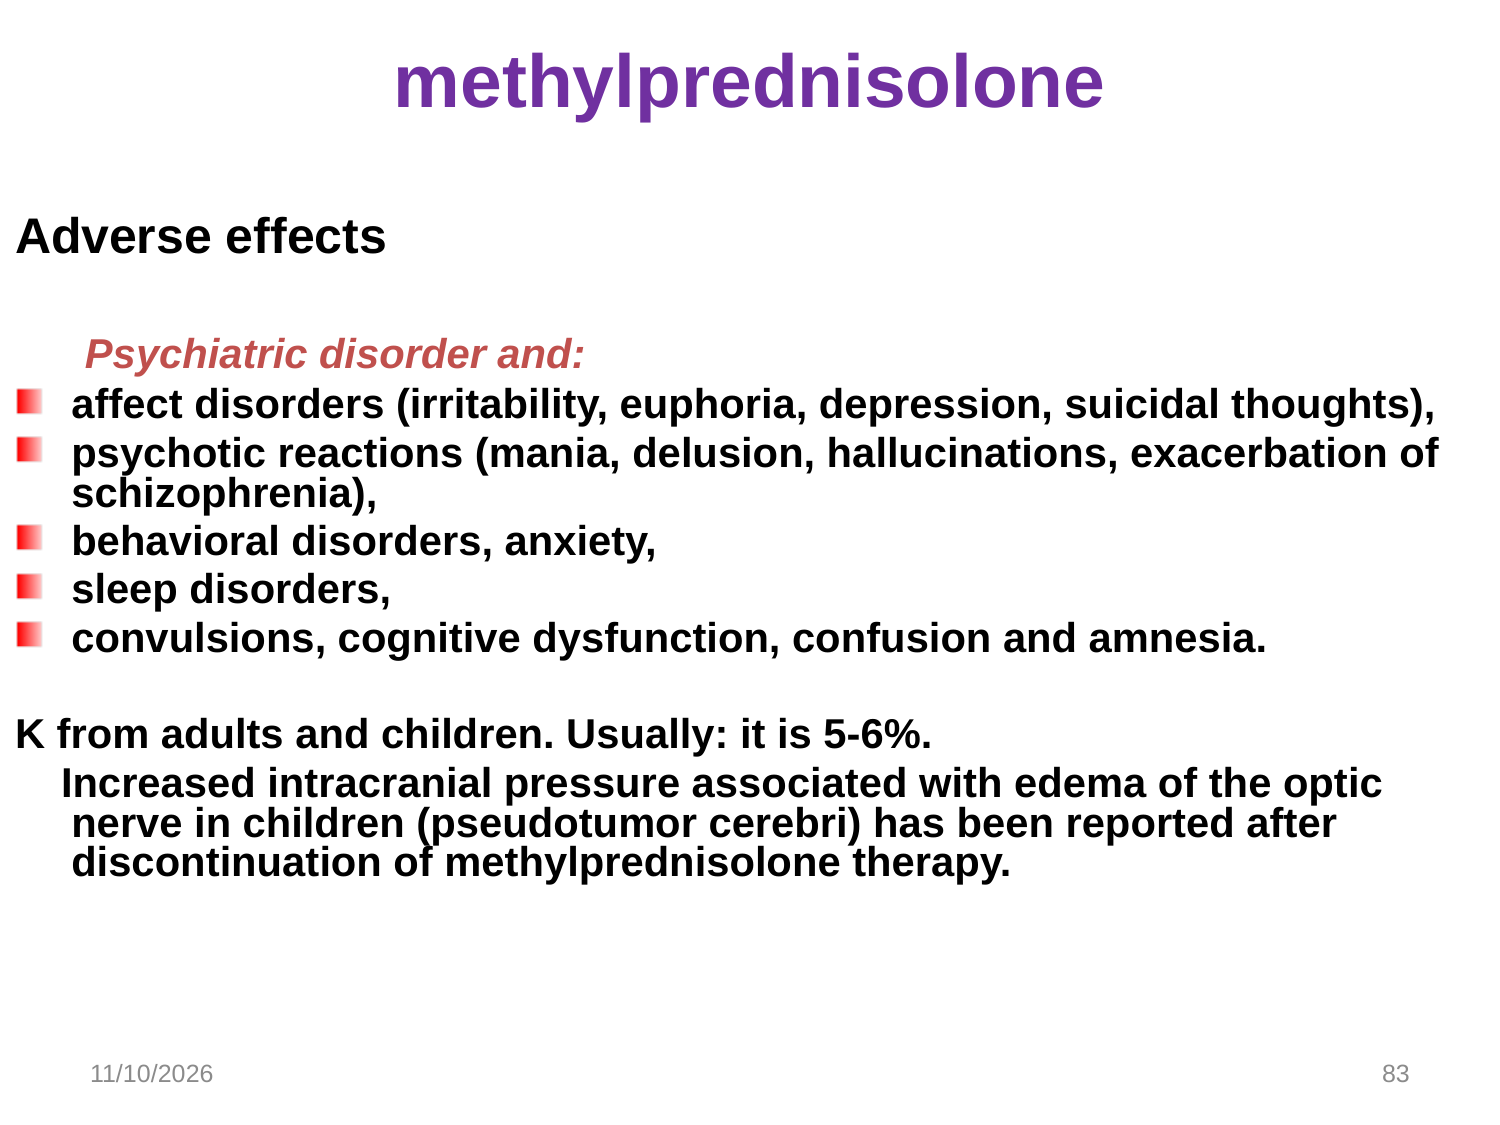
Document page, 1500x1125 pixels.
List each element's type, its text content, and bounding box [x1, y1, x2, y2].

picture [15, 523, 45, 553]
picture [15, 572, 45, 602]
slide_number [75, 1042, 425, 1103]
title methylprednisolone [0, 0, 1500, 155]
picture [15, 620, 45, 650]
slide_number 83 [1074, 1042, 1425, 1103]
list Adverse effects Psychiatric disorder and: affect disorders (irritability, euphoria, depression, suicidal thoughts), psychotic reactions (mania, delusion, hallucinations, exacerbation of schizophrenia), behavioral disorders, anxiety, sleep disorders, convulsions, cognitive dysfunction, confusion and amnesia. K from adults and children. Usually: it is 5-6%. Increased intracranial pressure associated with edema of the optic nerve in children (pseudotumor cerebri) has been reported after discontinuation of methylprednisolone therapy. [0, 207, 1500, 984]
picture [15, 435, 45, 465]
picture [15, 387, 45, 417]
